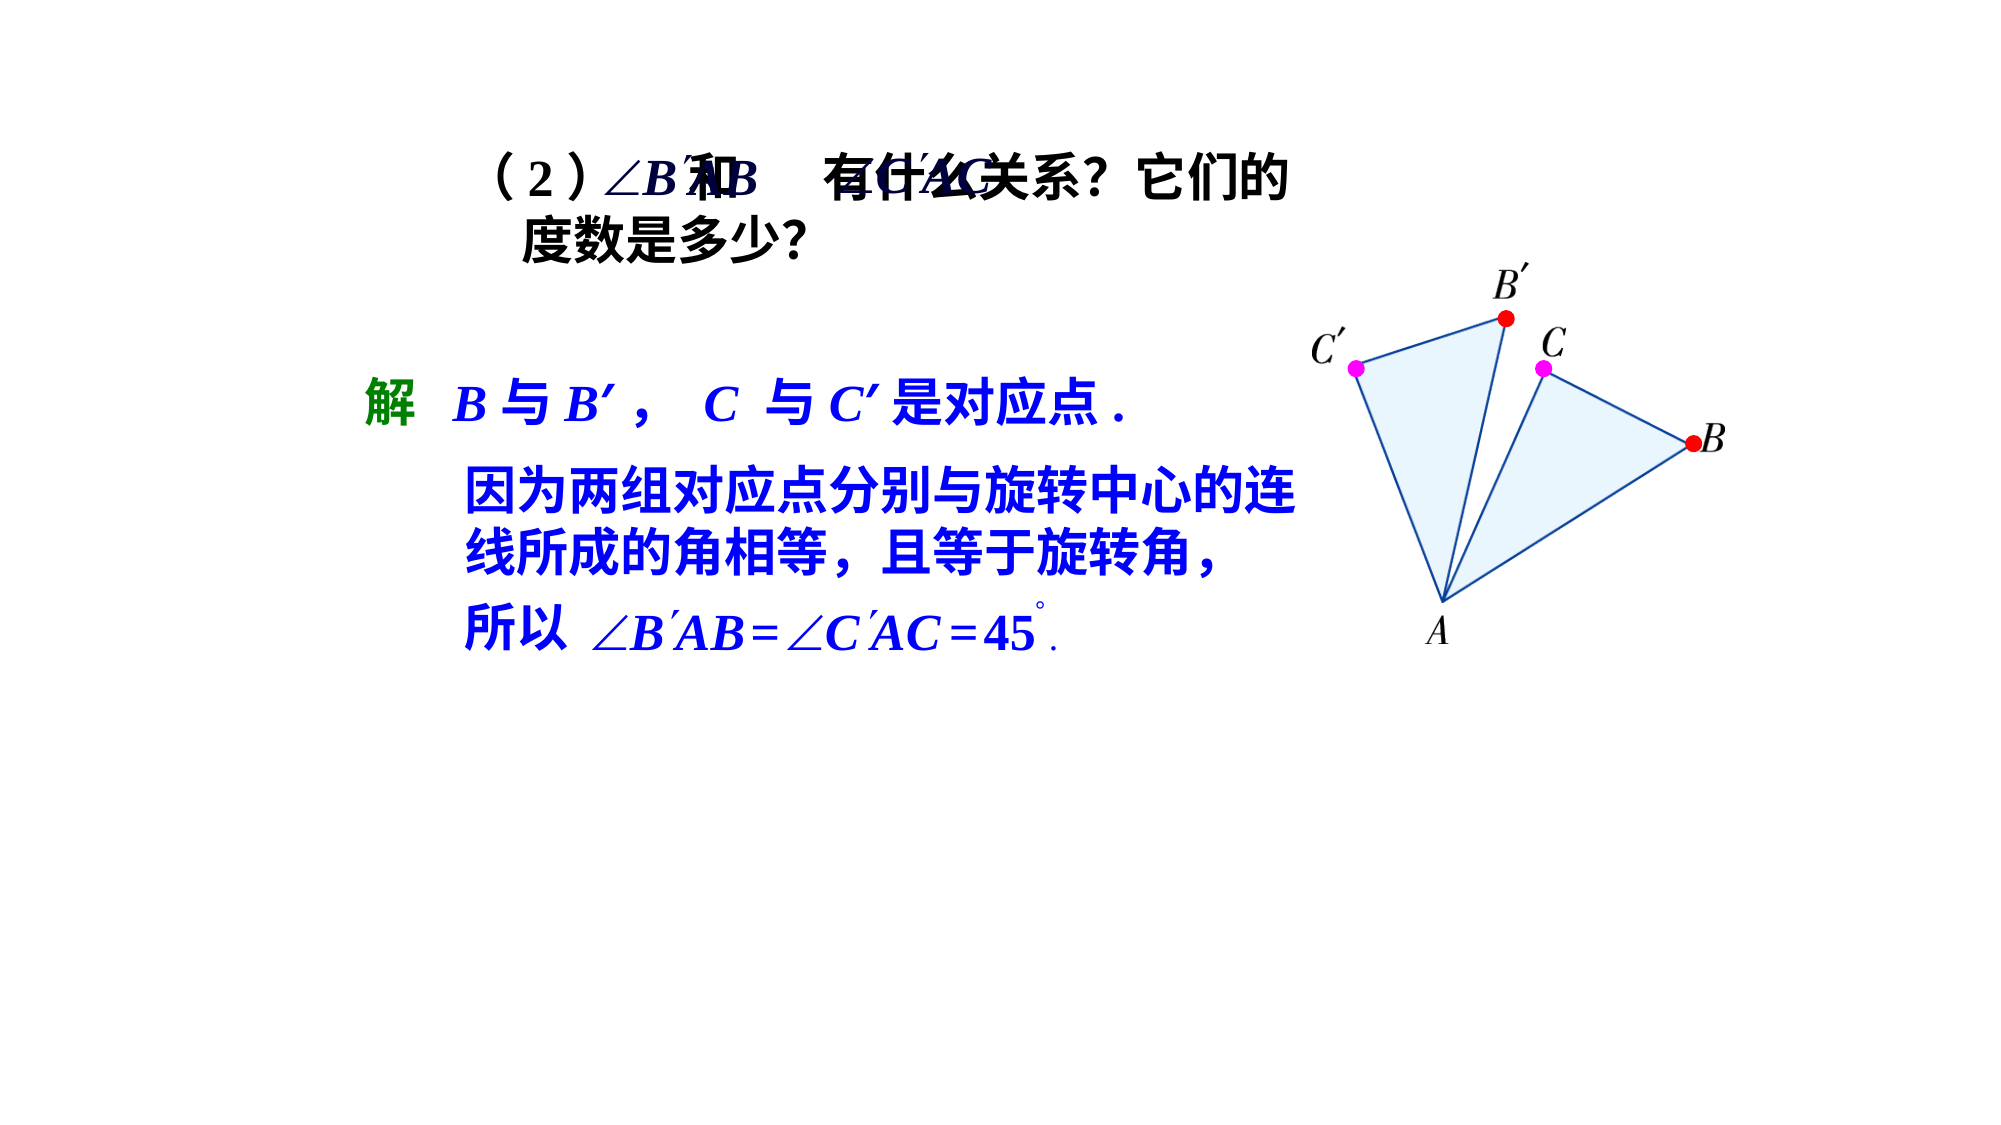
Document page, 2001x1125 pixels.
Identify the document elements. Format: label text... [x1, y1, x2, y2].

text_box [412, 137, 1625, 278]
text_box 因为两组对应点分别与旋转中心的连线所成的角相等，且等于旋转角， [449, 449, 1312, 590]
text_box 解 B与B′， C 与C′是对应点. [349, 362, 1238, 440]
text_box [449, 587, 1061, 665]
picture [1312, 262, 1725, 644]
